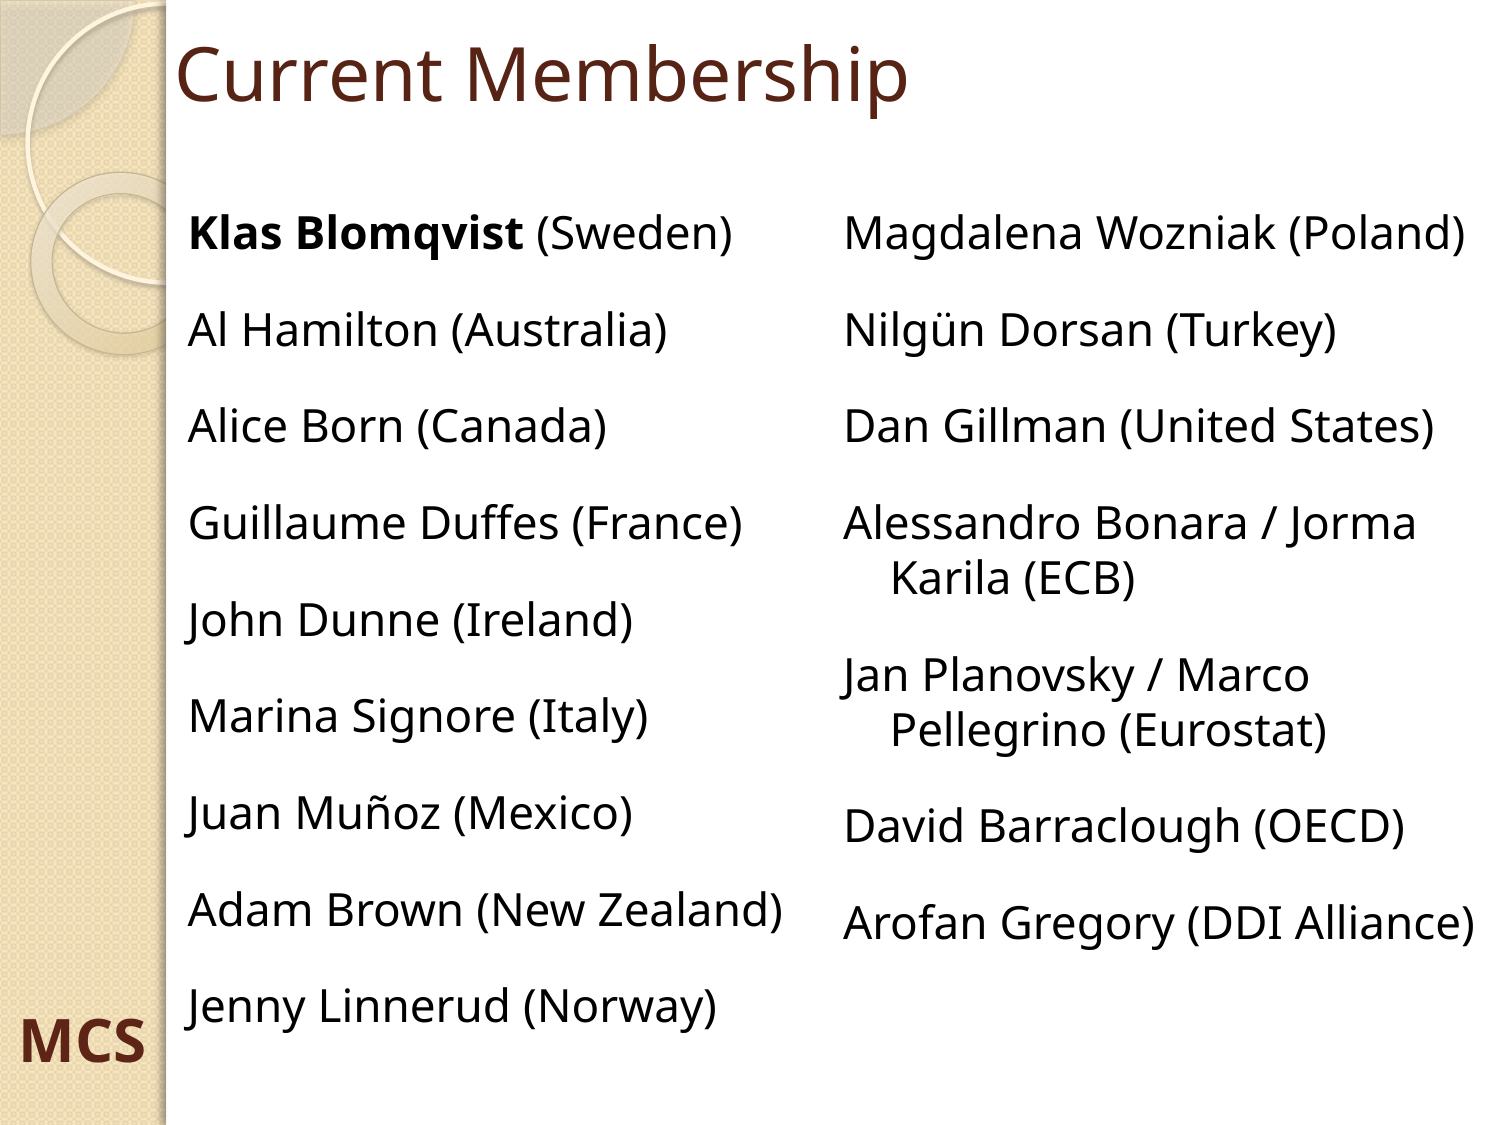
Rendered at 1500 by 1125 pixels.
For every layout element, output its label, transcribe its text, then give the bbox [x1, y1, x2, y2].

list Klas Blomqvist (Sweden) Al Hamilton (Australia) Alice Born (Canada) Guillaume Duffes (France) John Dunne (Ireland) Marina Signore (Italy) Juan Muñoz (Mexico) Adam Brown (New Zealand) Jenny Linnerud (Norway) Magdalena Wozniak (Poland) Nilgün Dorsan (Turkey) Dan Gillman (United States) Alessandro Bonara / Jorma Karila (ECB) Jan Planovsky / Marco Pellegrino (Eurostat) David Barraclough (OECD) Arofan Gregory (DDI Alliance) [159, 196, 1500, 835]
title Current Membership [159, 19, 1390, 124]
text_box MCS [5, 952, 160, 1083]
